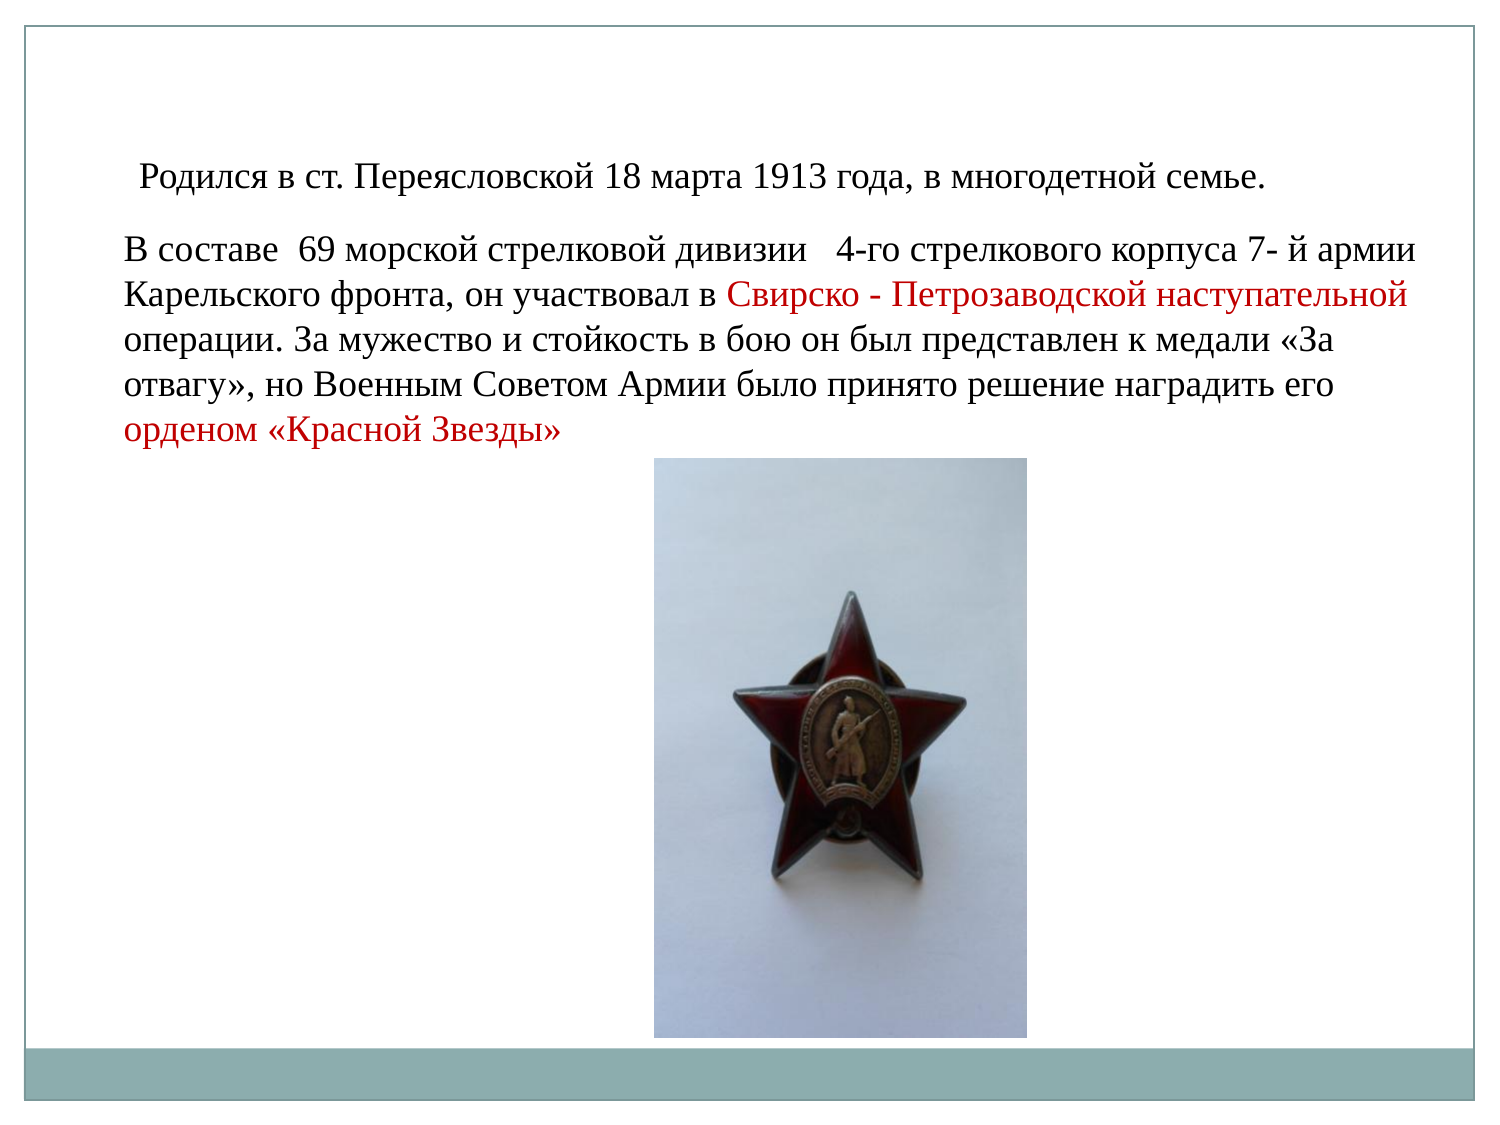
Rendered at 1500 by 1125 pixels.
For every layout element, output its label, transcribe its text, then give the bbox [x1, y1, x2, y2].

picture [654, 458, 1027, 1038]
text_box В составе 69 морской стрелковой дивизии 4-го стрелкового корпуса 7- й армии Карельского фронта, он участвовал в Свирско - Петрозаводской наступательной операции. За мужество и стойкость в бою он был представлен к медали «За отвагу», но Военным Советом Армии было принято решение наградить его орденом «Красной Звезды» [108, 216, 1456, 456]
text_box Родился в ст. Переясловской 18 марта 1913 года, в многодетной семье. [123, 143, 1435, 204]
